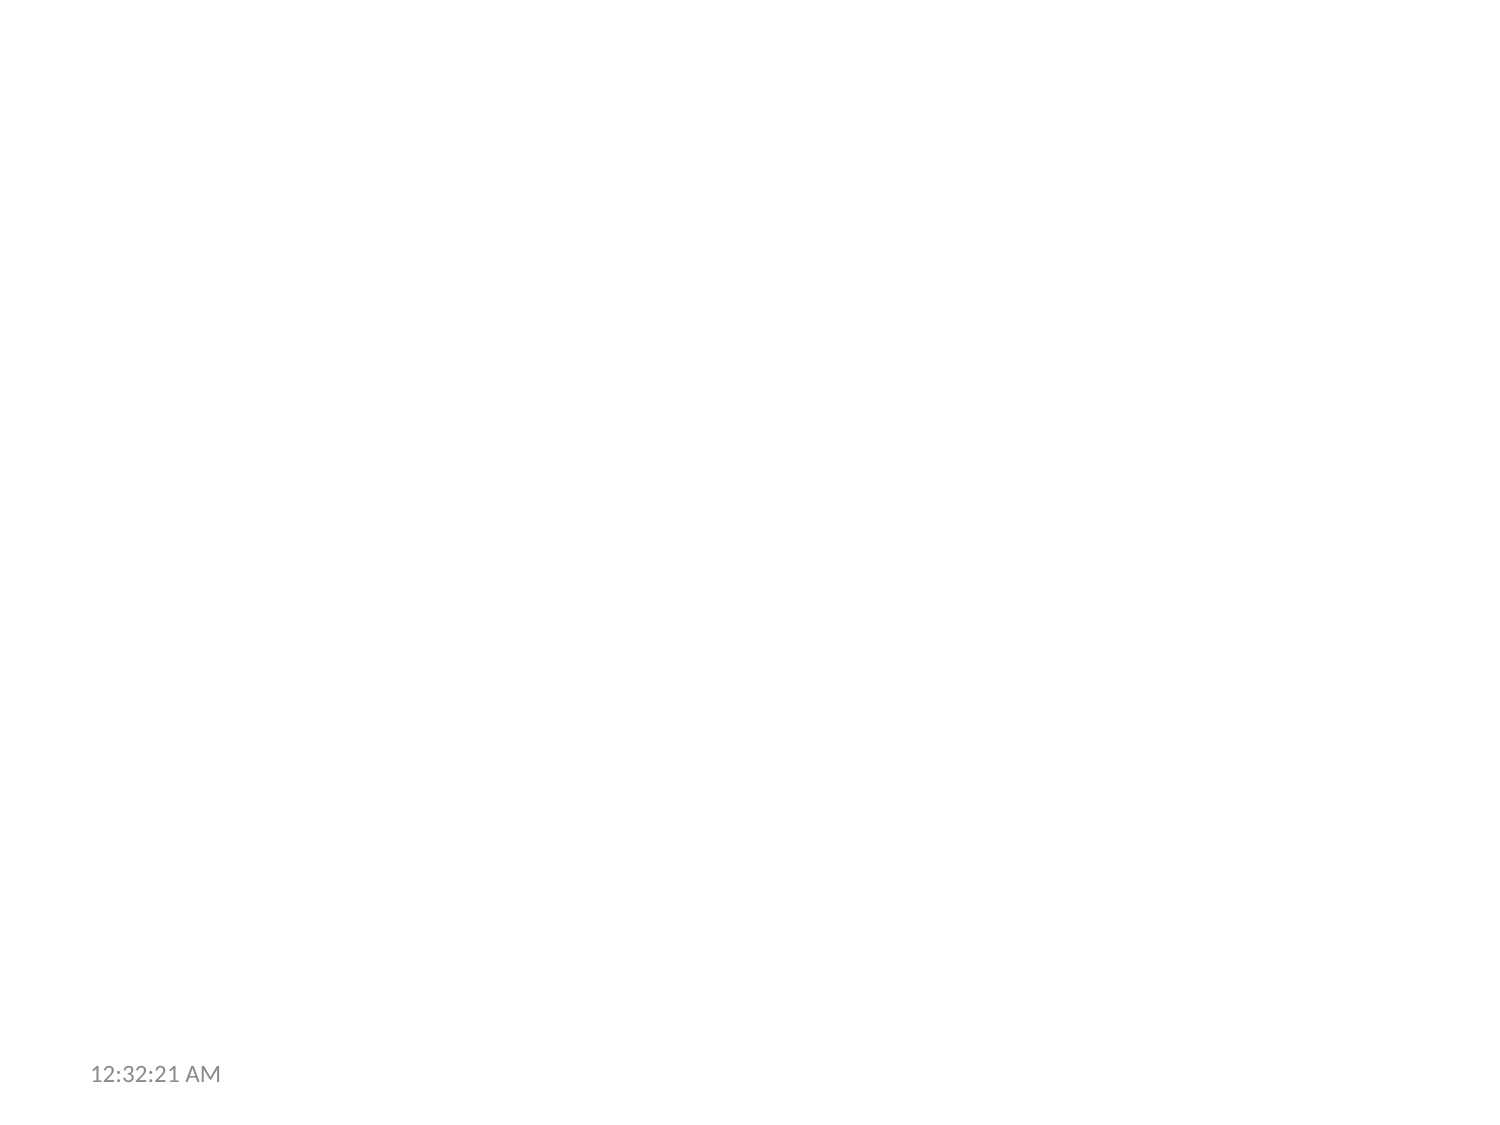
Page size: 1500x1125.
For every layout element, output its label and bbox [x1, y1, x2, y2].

slide_number [75, 1042, 425, 1103]
